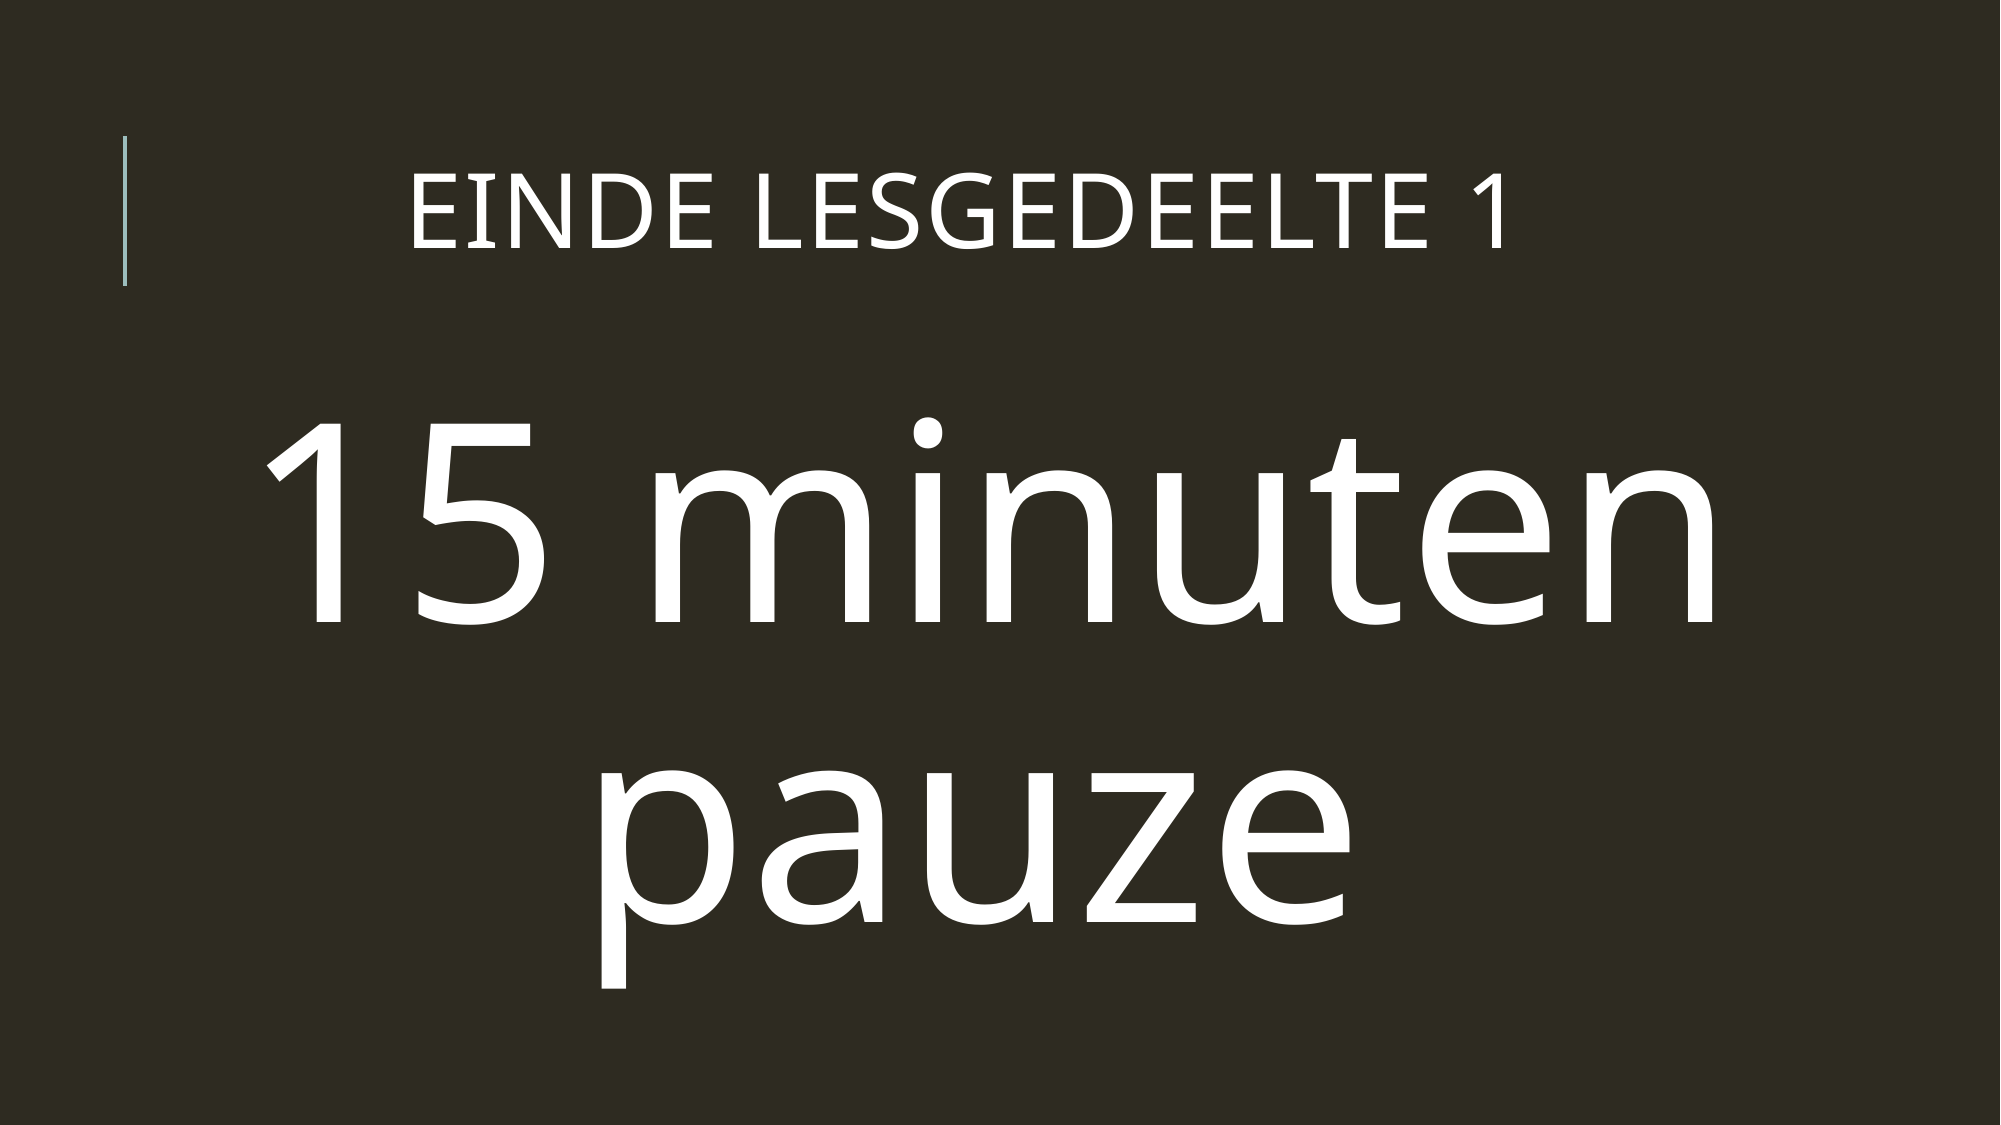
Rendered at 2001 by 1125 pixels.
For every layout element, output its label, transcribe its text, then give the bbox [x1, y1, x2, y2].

title EINDE lesgedeelte 1 [168, 96, 1763, 342]
list 15 minuten pauze [168, 375, 1763, 1035]
